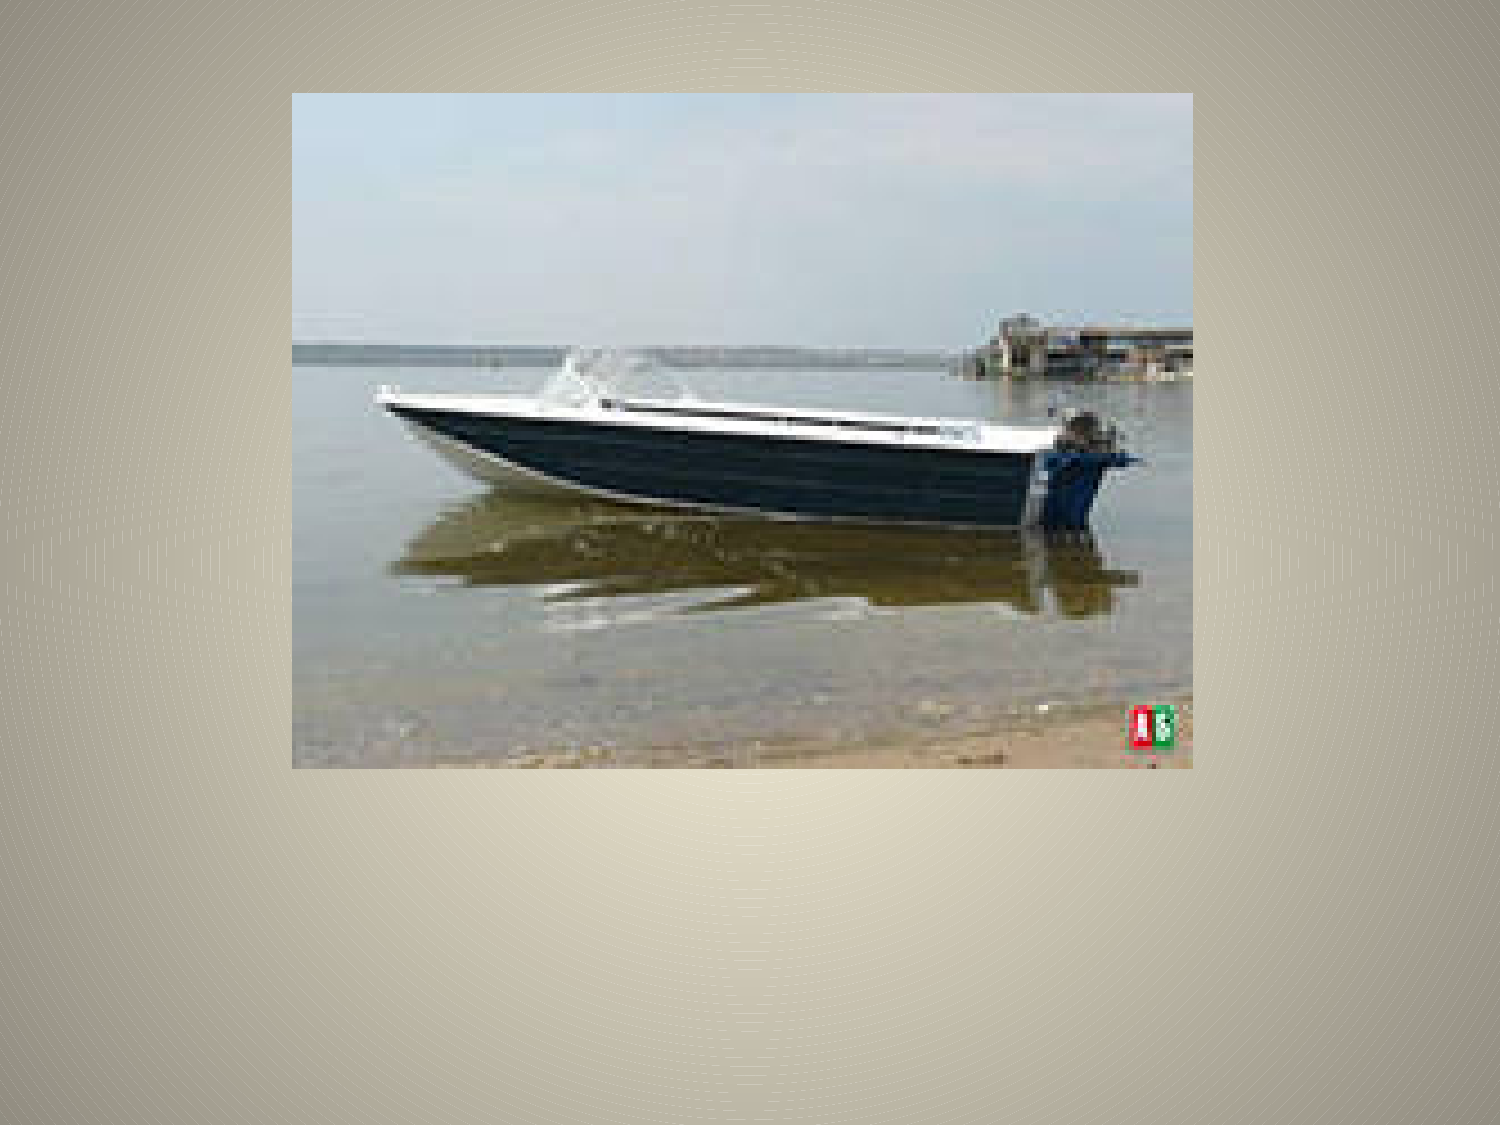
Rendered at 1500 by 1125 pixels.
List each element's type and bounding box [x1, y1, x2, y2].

picture [292, 93, 1194, 769]
